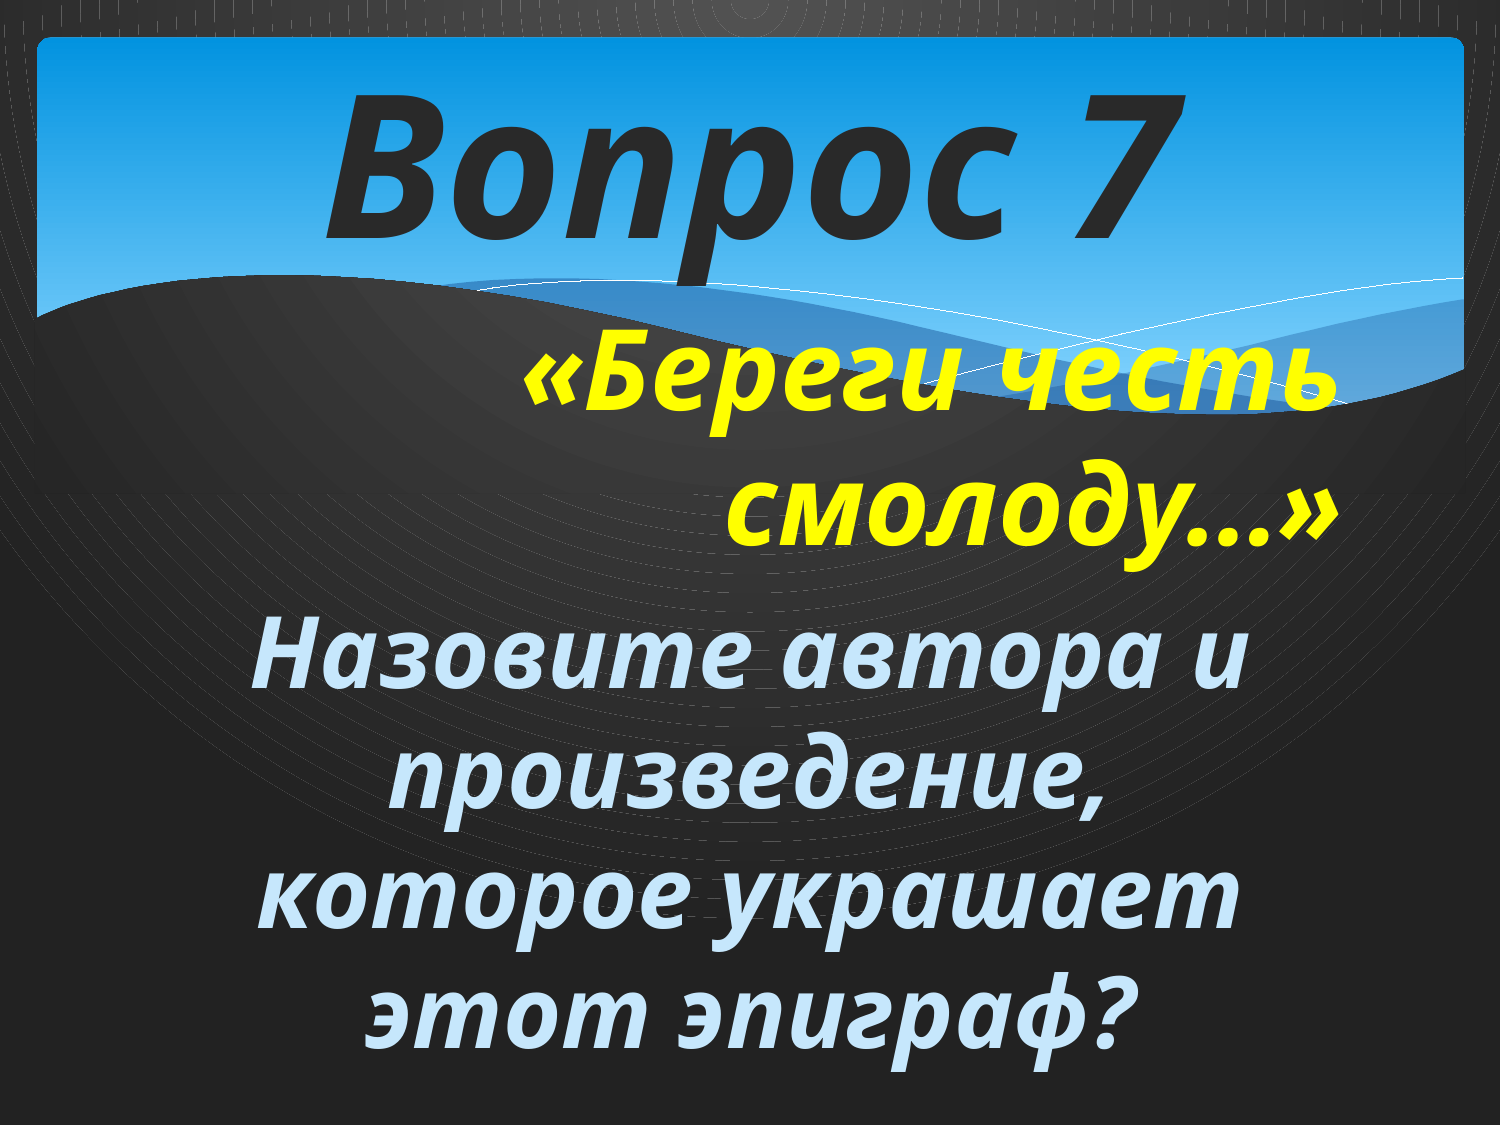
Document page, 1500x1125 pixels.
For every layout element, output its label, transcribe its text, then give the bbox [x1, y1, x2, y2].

list «Береги честь смолоду…» Назовите автора и произведение, которое украшает этот эпиграф? [143, 290, 1359, 1005]
title Вопрос 7 [75, 55, 1425, 261]
